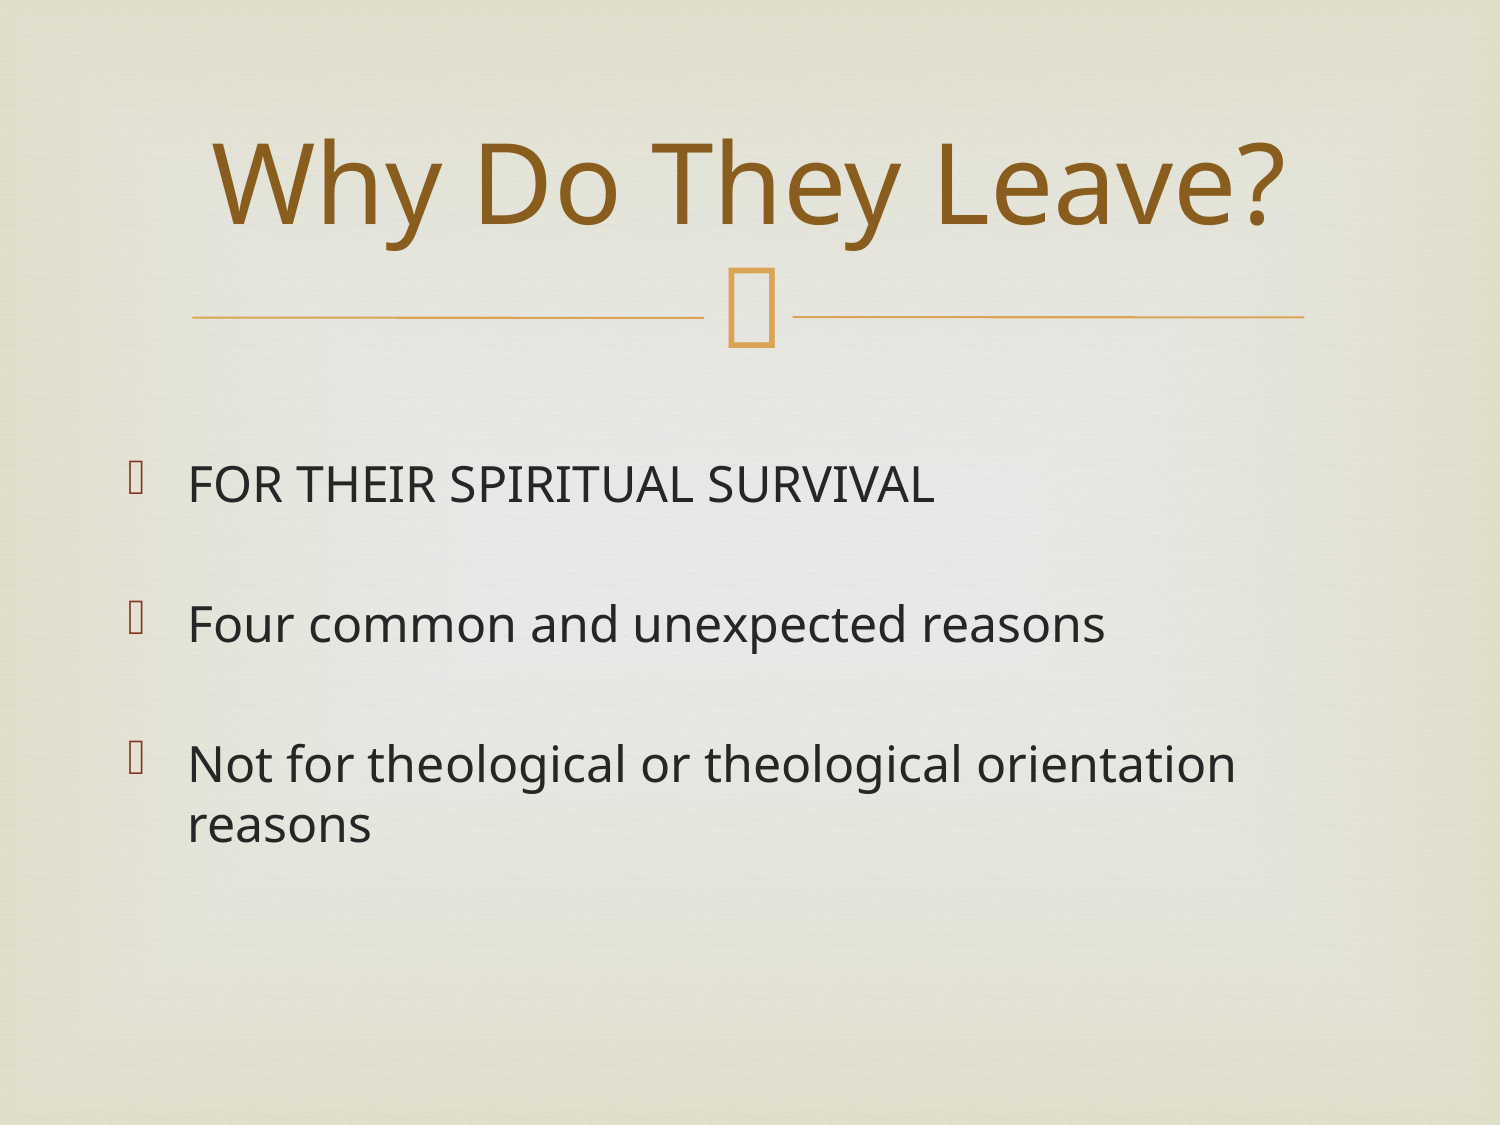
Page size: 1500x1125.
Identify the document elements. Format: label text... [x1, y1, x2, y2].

title Why Do They Leave? [112, 93, 1386, 267]
list FOR THEIR SPIRITUAL SURVIVAL Four common and unexpected reasons Not for theological or theological orientation reasons [112, 375, 1384, 1012]
